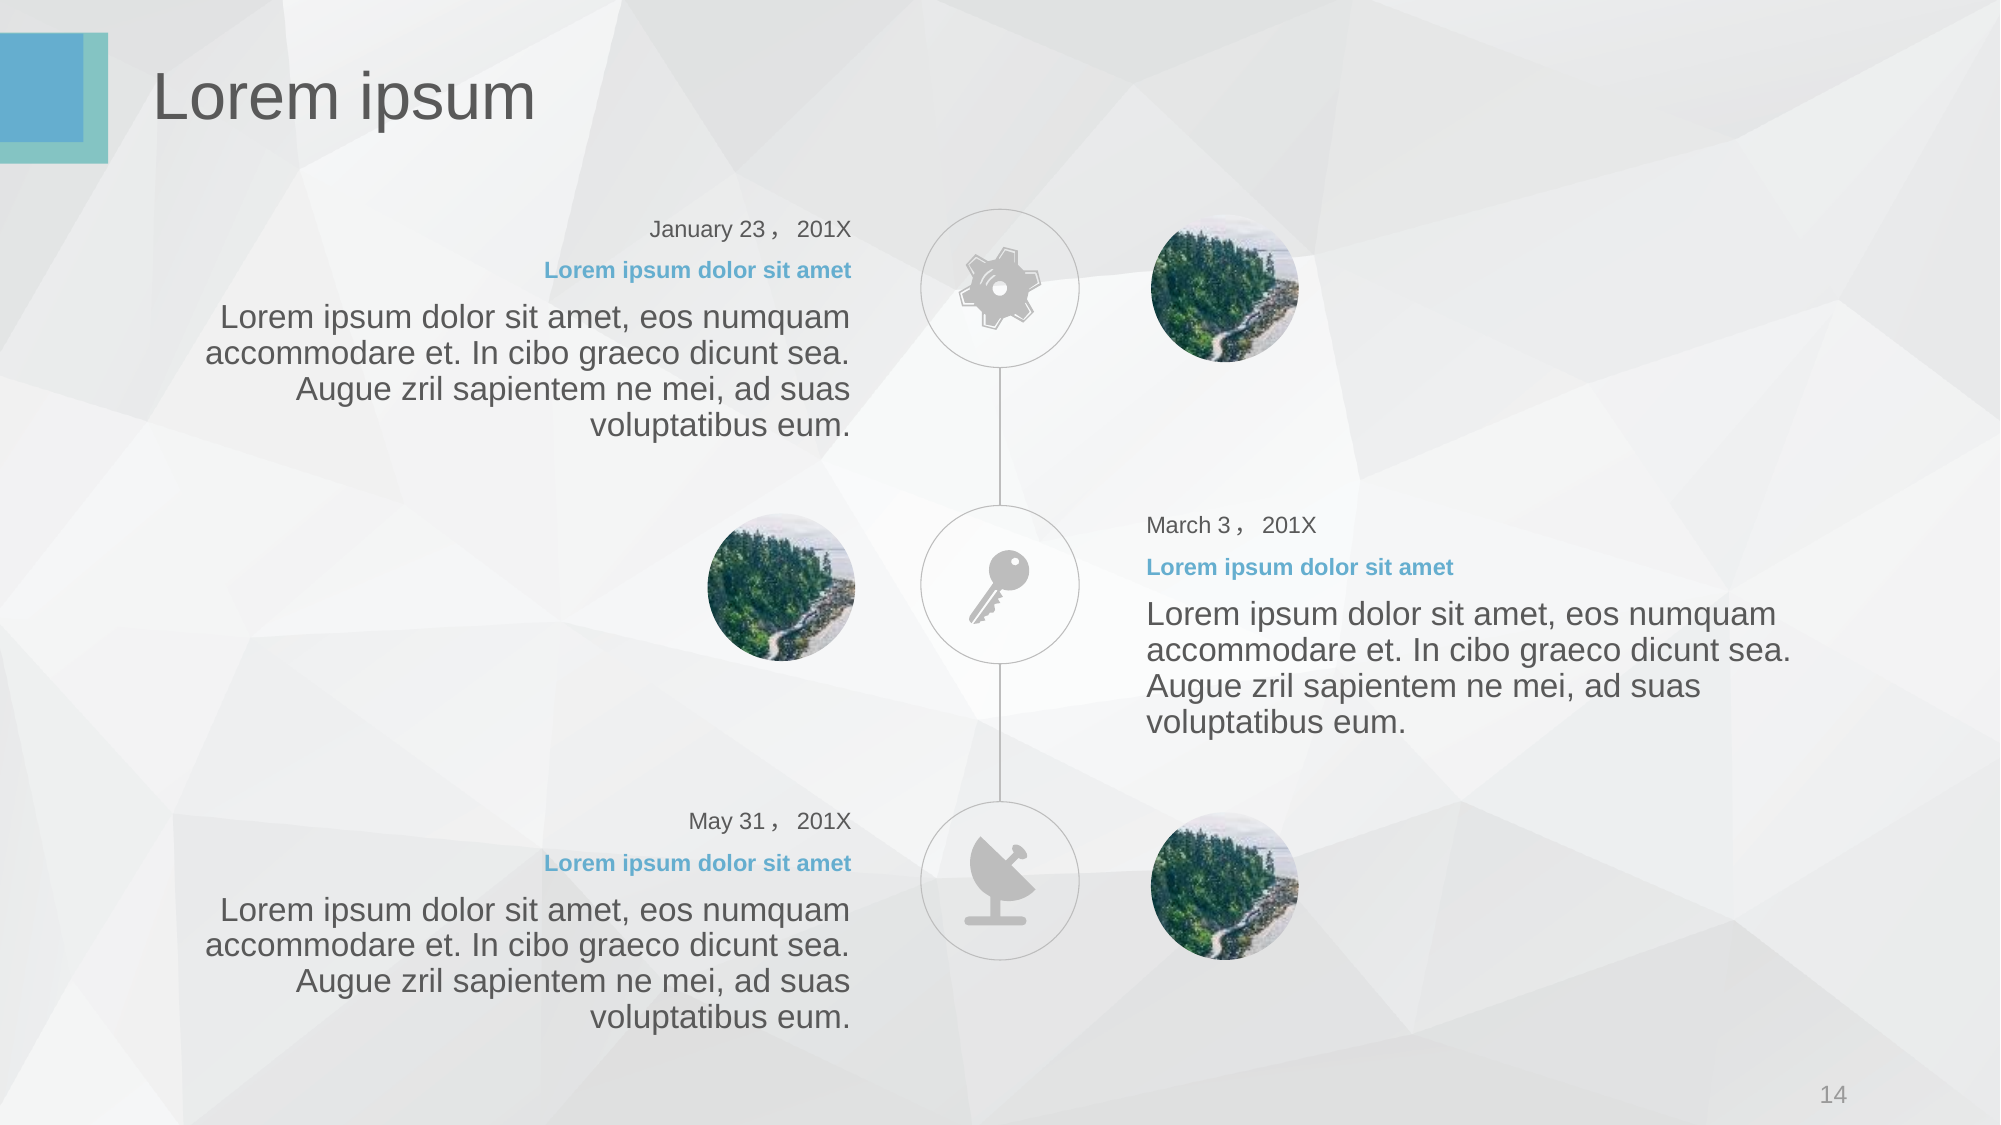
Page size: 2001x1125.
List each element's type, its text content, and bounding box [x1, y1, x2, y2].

slide_number 14 [1412, 1063, 1863, 1124]
list Lorem ipsum dolor sit amet [143, 250, 867, 292]
list January 23，201X [143, 209, 867, 250]
list March 3，201X [1131, 506, 1854, 547]
list May 31，201X [143, 801, 867, 843]
title Lorem ipsum [137, 59, 1863, 136]
list Lorem ipsum dolor sit amet, eos numquam accommodare et. In cibo graeco dicunt sea. Augue zril sapientem ne mei, ad suas voluptatibus eum. [1131, 589, 1854, 750]
picture [0, 0, 2000, 1125]
list Lorem ipsum dolor sit amet [143, 843, 867, 884]
list Lorem ipsum dolor sit amet, eos numquam accommodare et. In cibo graeco dicunt sea. Augue zril sapientem ne mei, ad suas voluptatibus eum. [143, 292, 867, 454]
list Lorem ipsum dolor sit amet, eos numquam accommodare et. In cibo graeco dicunt sea. Augue zril sapientem ne mei, ad suas voluptatibus eum. [143, 884, 867, 1046]
list Lorem ipsum dolor sit amet [1131, 547, 1854, 589]
